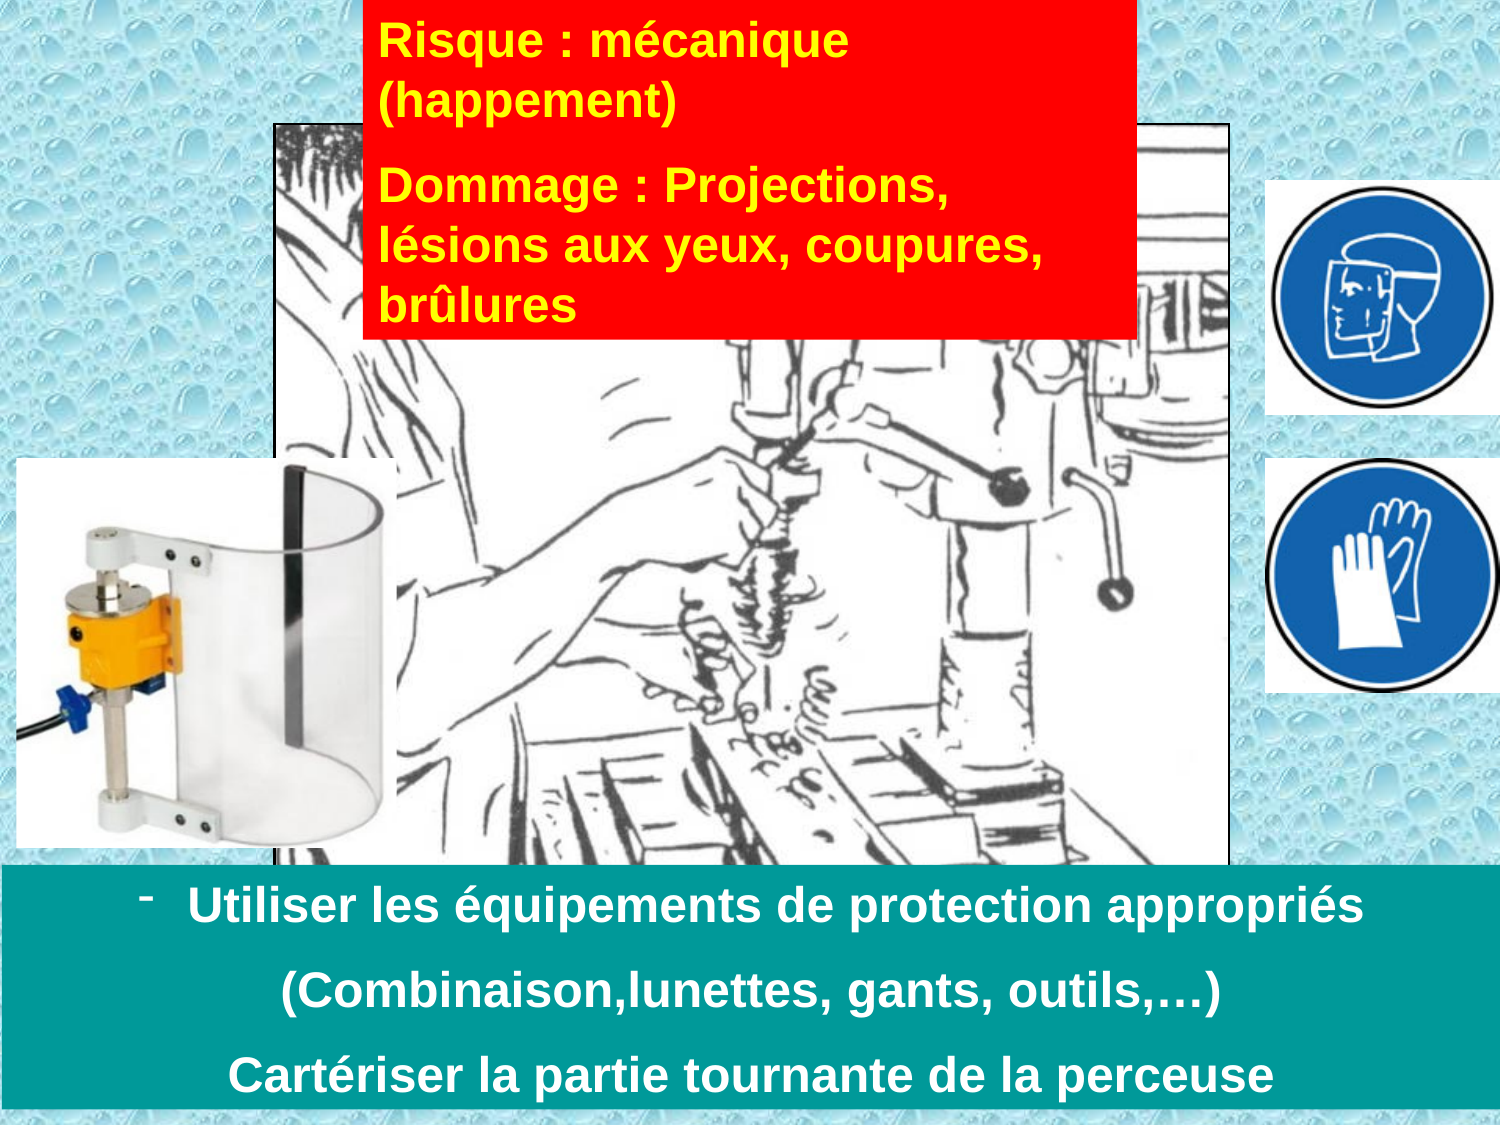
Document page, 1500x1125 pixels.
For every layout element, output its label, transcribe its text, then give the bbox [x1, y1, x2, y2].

picture [0, 0, 1500, 1125]
text_box Utiliser les équipements de protection appropriés (Combinaison,lunettes, gants, outils,…) Cartériser la partie tournante de la perceuse [1, 864, 1500, 1110]
text_box Risque : mécanique (happement) Dommage : Projections, lésions aux yeux, coupures, brûlures [362, 0, 1137, 123]
picture [1137, 0, 1500, 864]
